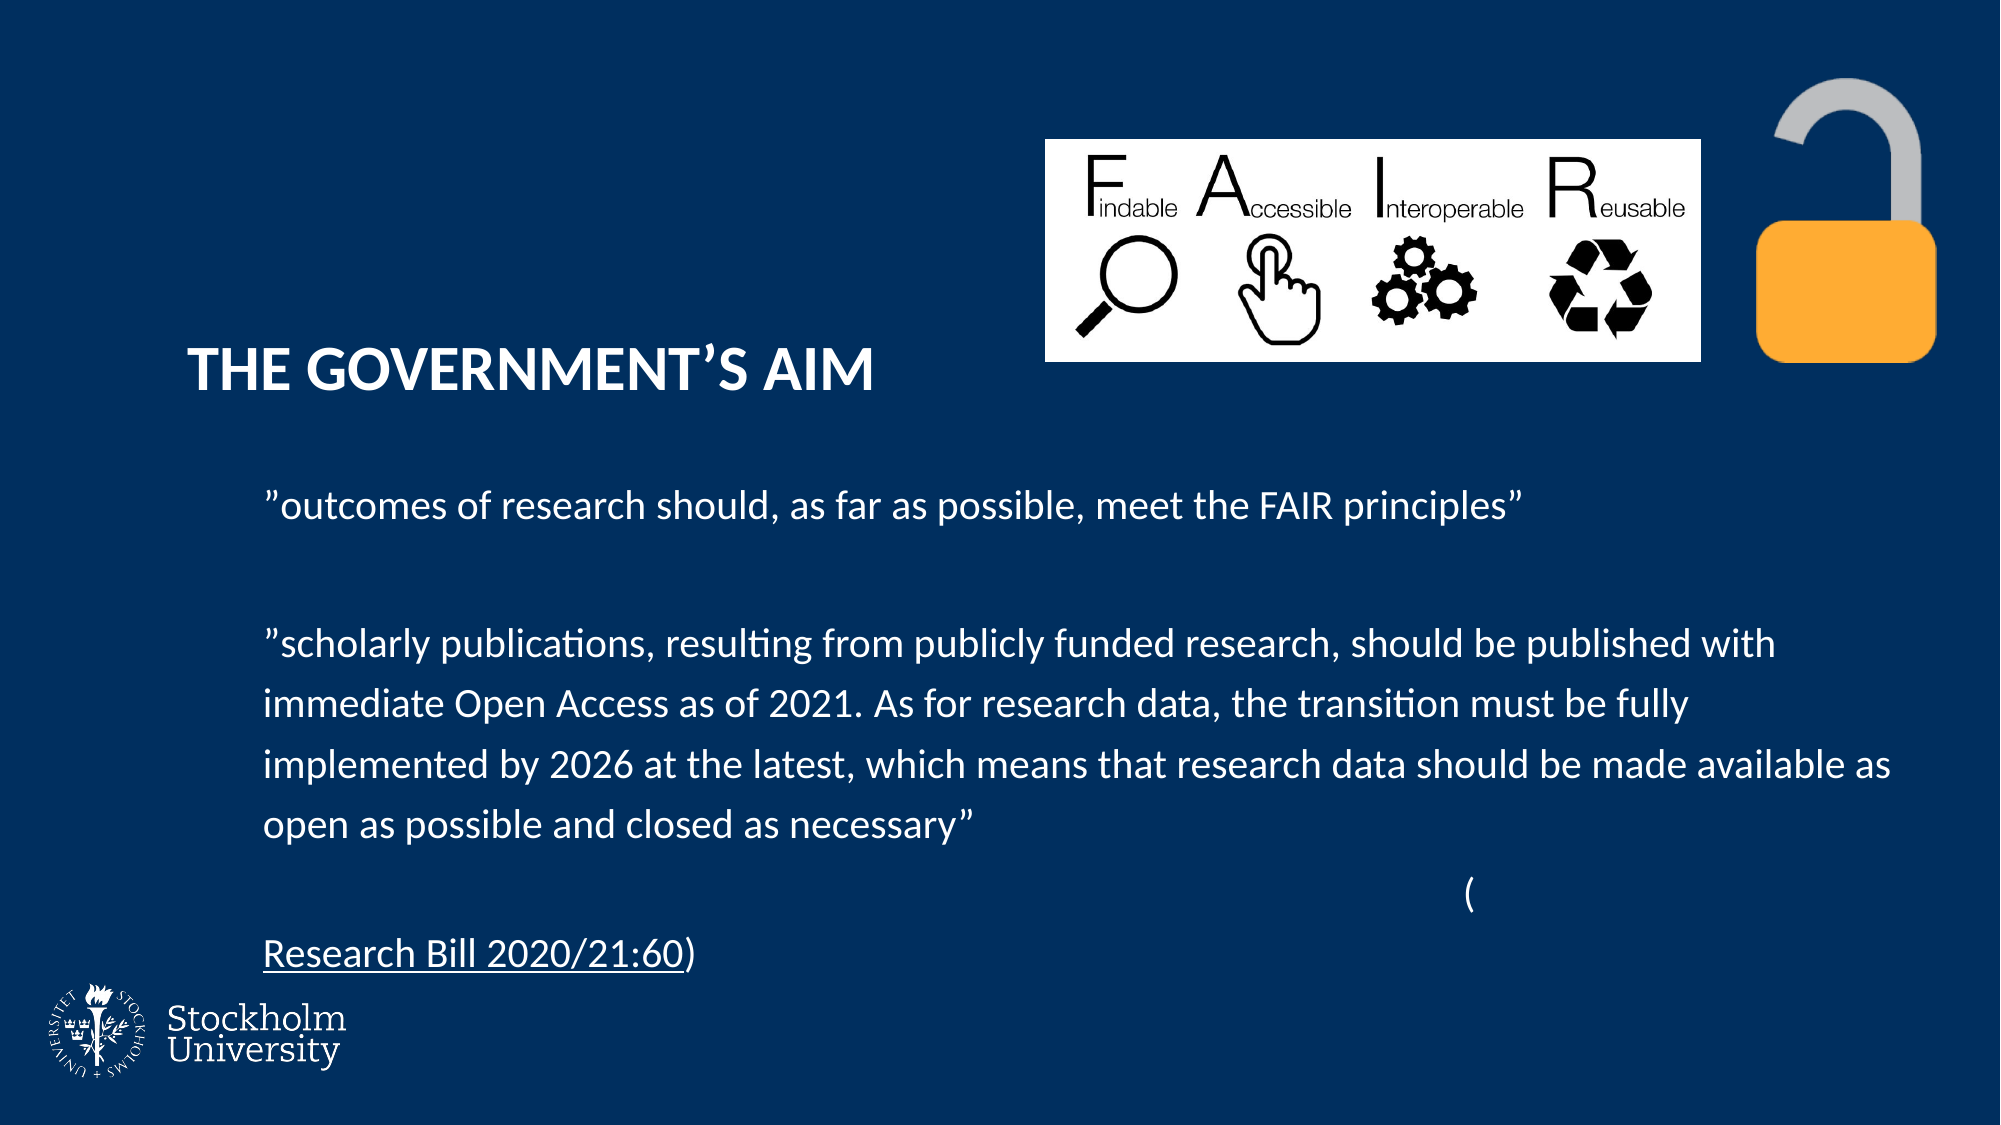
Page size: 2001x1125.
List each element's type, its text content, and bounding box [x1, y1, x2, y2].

picture [47, 983, 346, 1078]
picture [1755, 77, 1937, 363]
list ”outcomes of research should, as far as possible, meet the FAIR principles” ”scholarly publications, resulting from publicly funded research, should be published with immediate Open Access as of 2021. As for research data, the transition must be fully implemented by 2026 at the latest, which means that research data should be made available as open as possible and closed as necessary” (Research Bill 2020/21:60) [173, 460, 1908, 988]
picture [1044, 139, 1702, 362]
title THE GOVERNMENT’S AIM [173, 318, 1908, 450]
